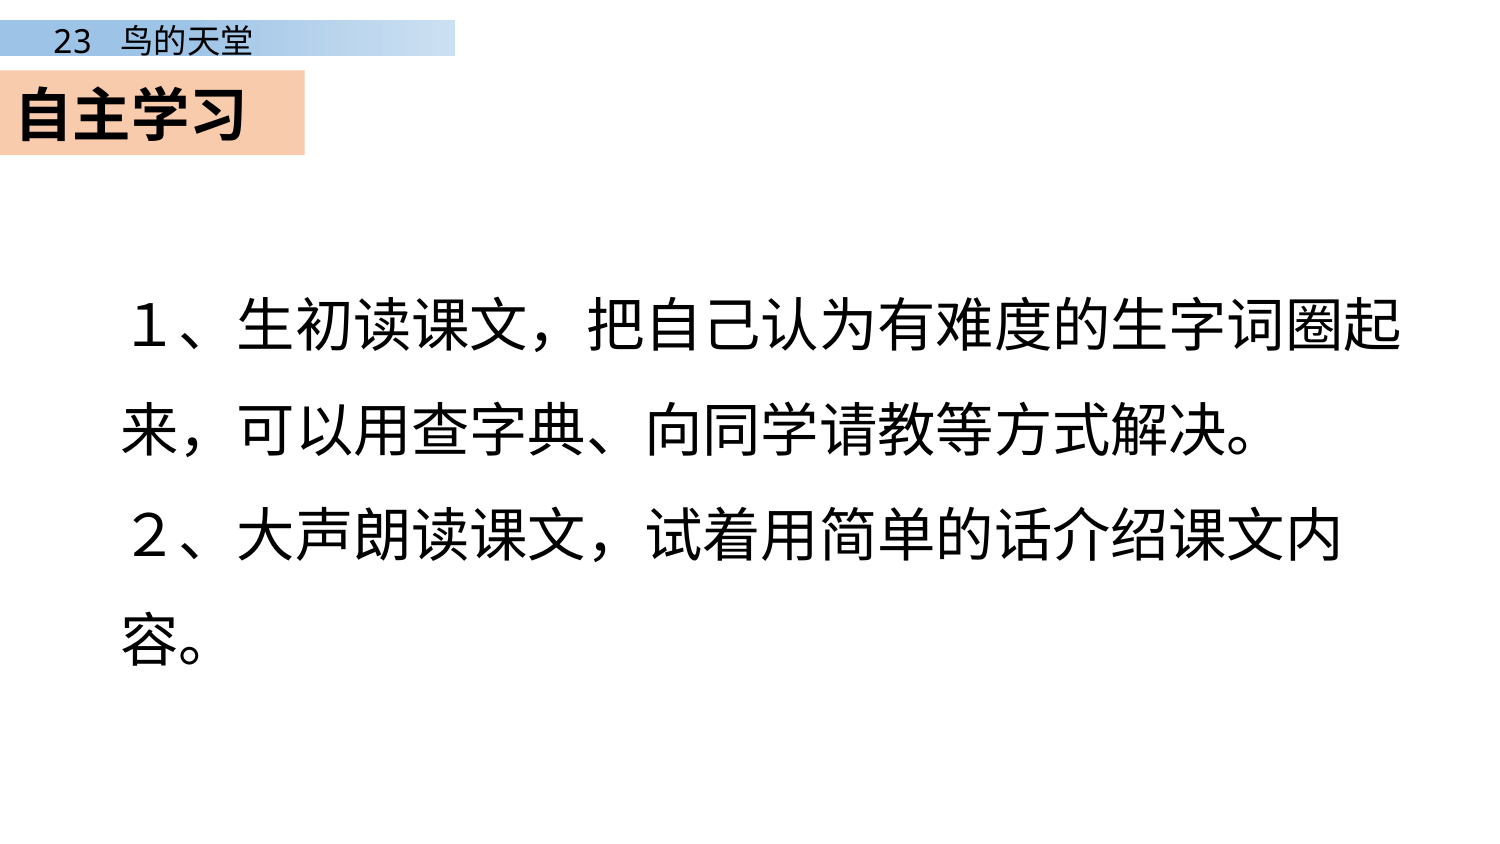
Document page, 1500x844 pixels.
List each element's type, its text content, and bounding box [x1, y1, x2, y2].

text_box 自主学习 [0, 70, 305, 156]
text_box １、生初读课文，把自己认为有难度的生字词圈起来，可以用查字典、向同学请教等方式解决。 ２、大声朗读课文，试着用简单的话介绍课文内容。 [105, 246, 1436, 681]
